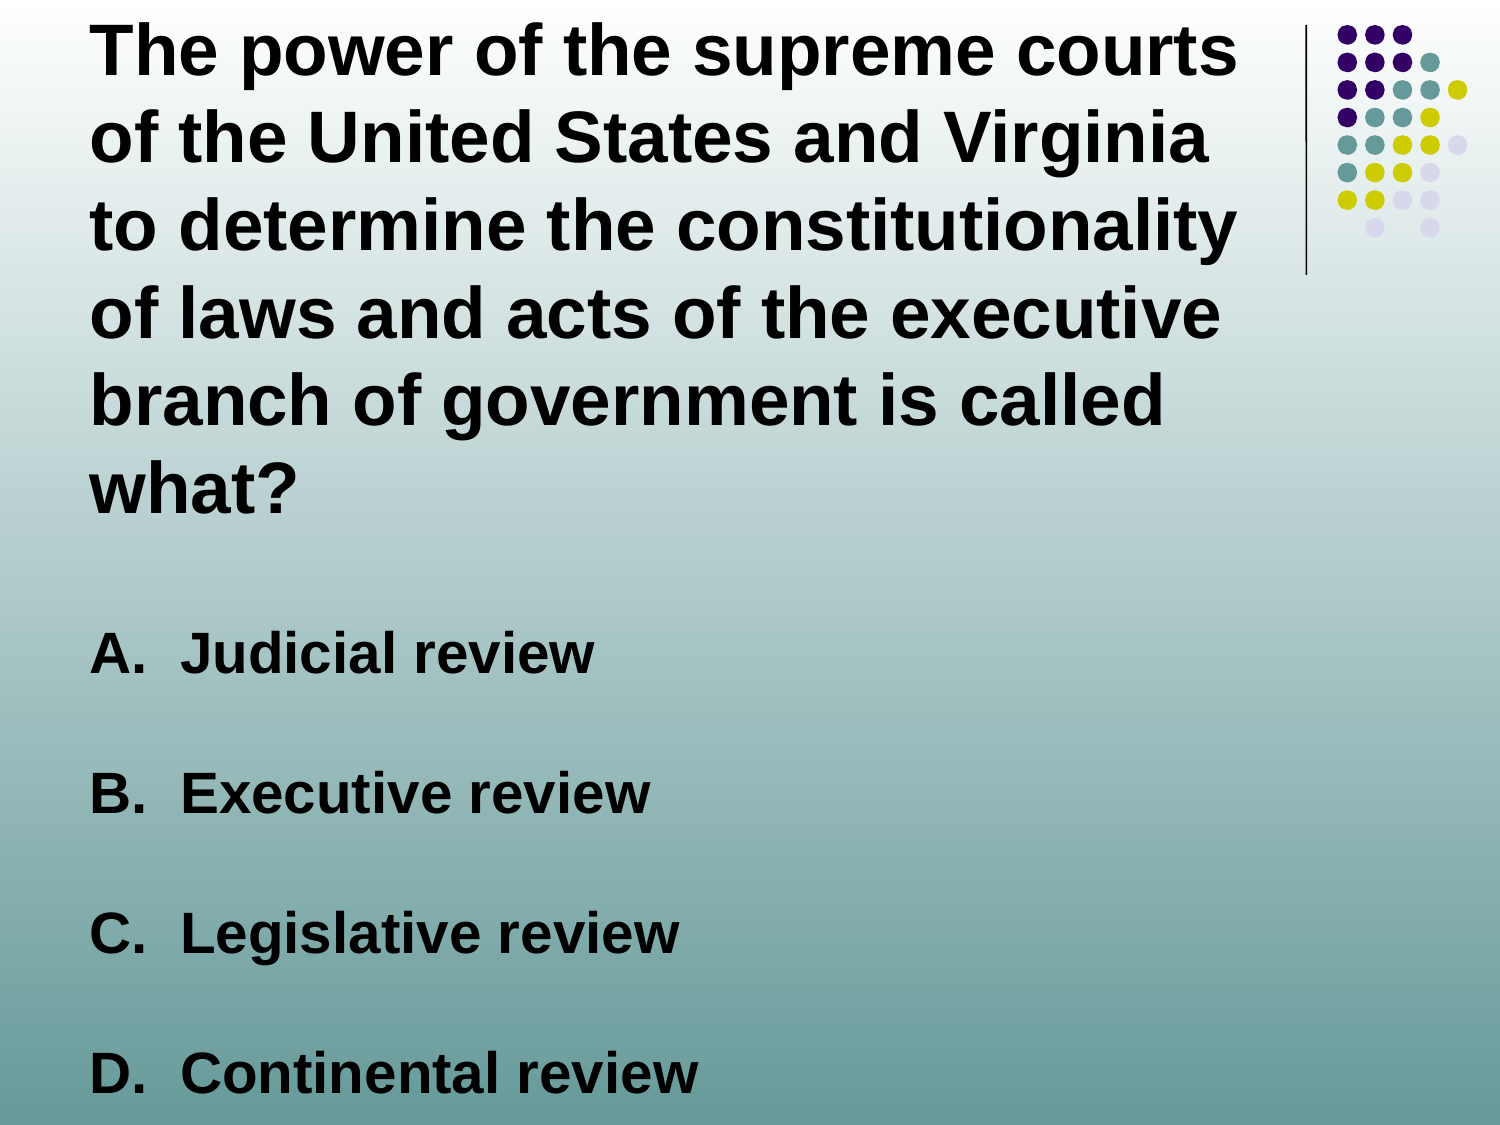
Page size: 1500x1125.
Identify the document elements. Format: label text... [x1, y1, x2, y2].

text_box The power of the supreme courts of the United States and Virginia to determine the constitutionality of laws and acts of the executive branch of government is called what? A. Judicial review B. Executive review C. Legislative review D. Continental review [75, 987, 1313, 1125]
